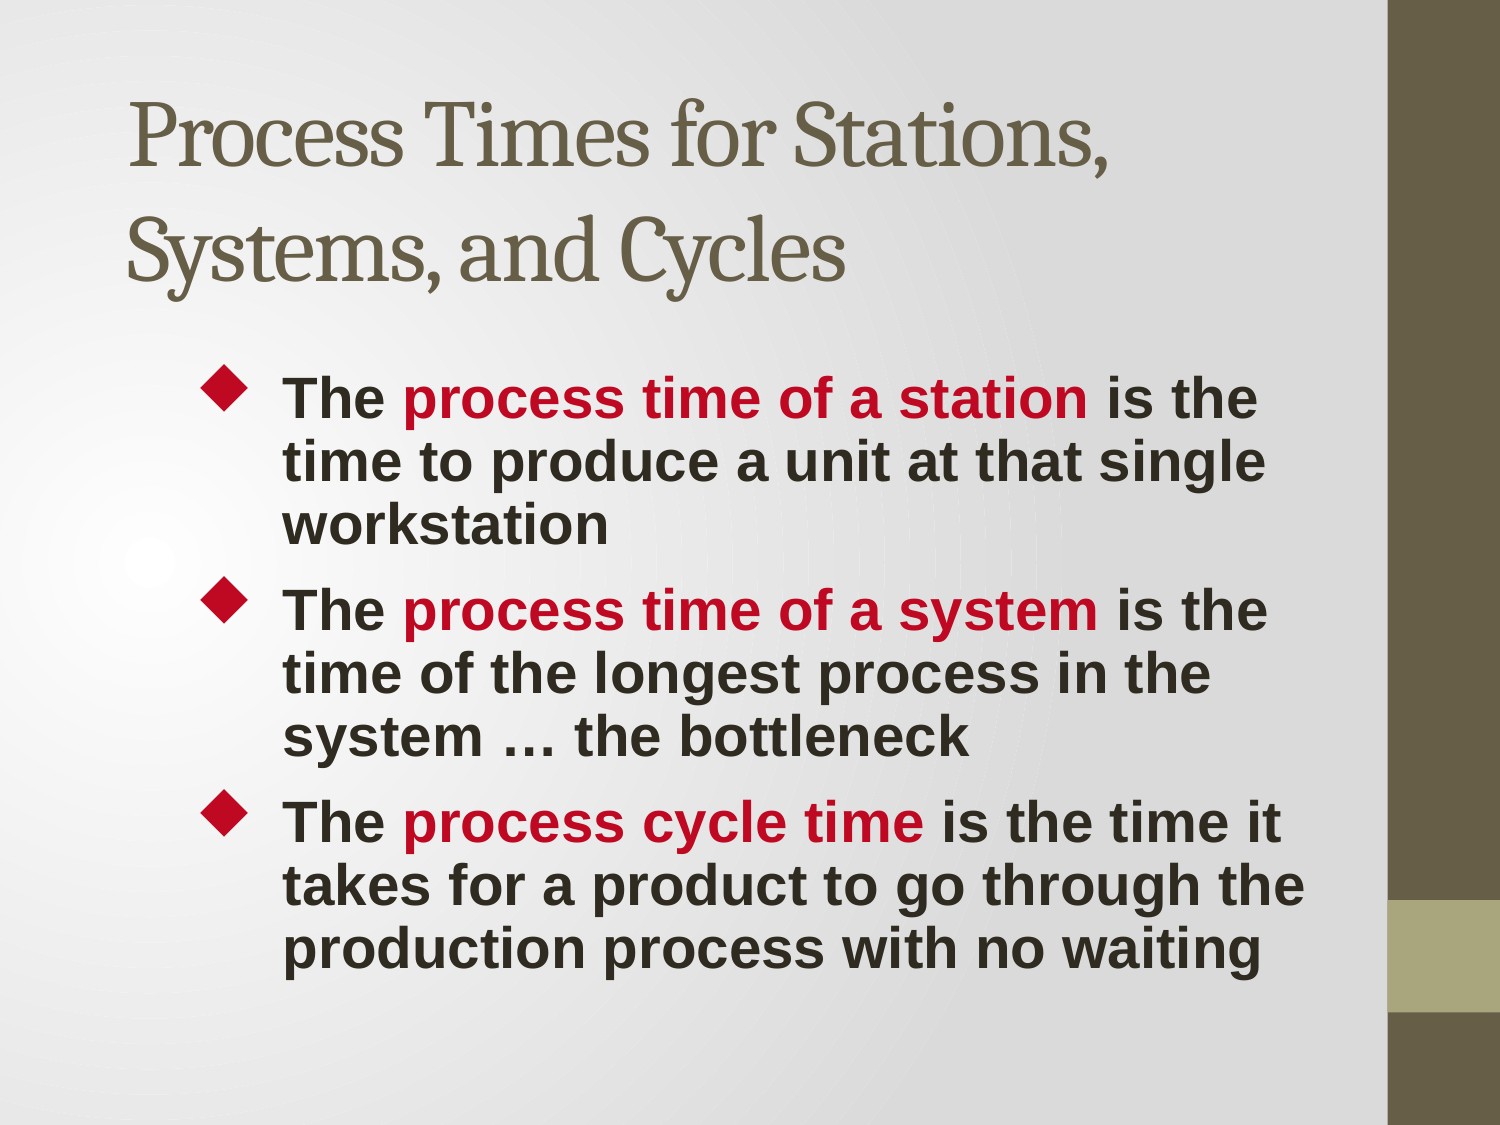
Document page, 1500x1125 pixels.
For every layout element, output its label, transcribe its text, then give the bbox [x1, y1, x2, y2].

title Process Times for Stations, Systems, and Cycles [112, 71, 1388, 301]
text_box The process time of a station is the time to produce a unit at that single workstation The process time of a system is the time of the longest process in the system … the bottleneck The process cycle time is the time it takes for a product to go through the production process with no waiting [180, 360, 1346, 989]
